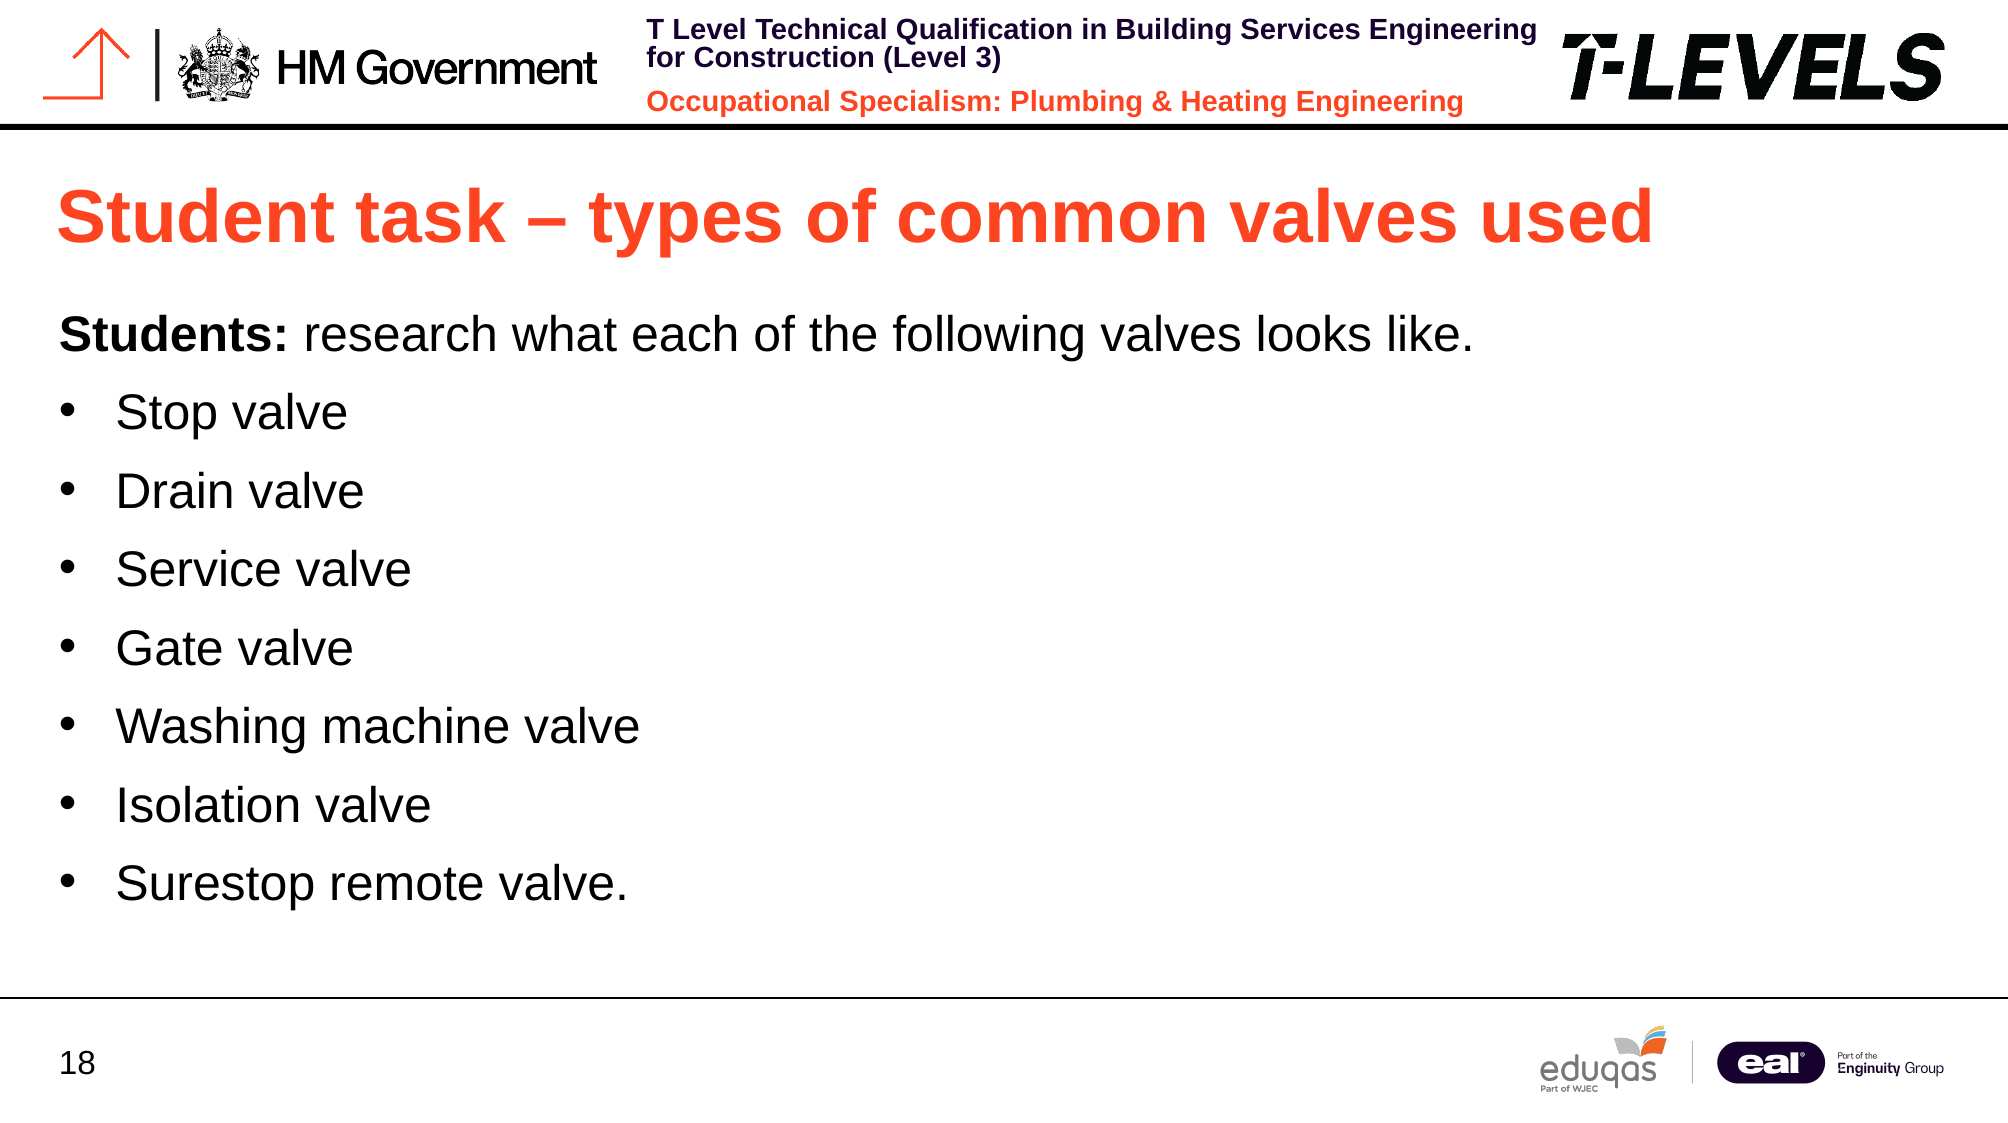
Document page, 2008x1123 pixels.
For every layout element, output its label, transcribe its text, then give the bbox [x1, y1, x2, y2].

list Students: research what each of the following valves looks like. Stop valve Drain valve Service valve Gate valve Washing machine valve Isolation valve Surestop remote valve. [59, 295, 1904, 913]
picture [1543, 25, 1964, 108]
picture [38, 27, 136, 100]
title Student task – types of common valves used [41, 111, 1949, 314]
picture [155, 28, 597, 102]
picture [1535, 1021, 1949, 1097]
